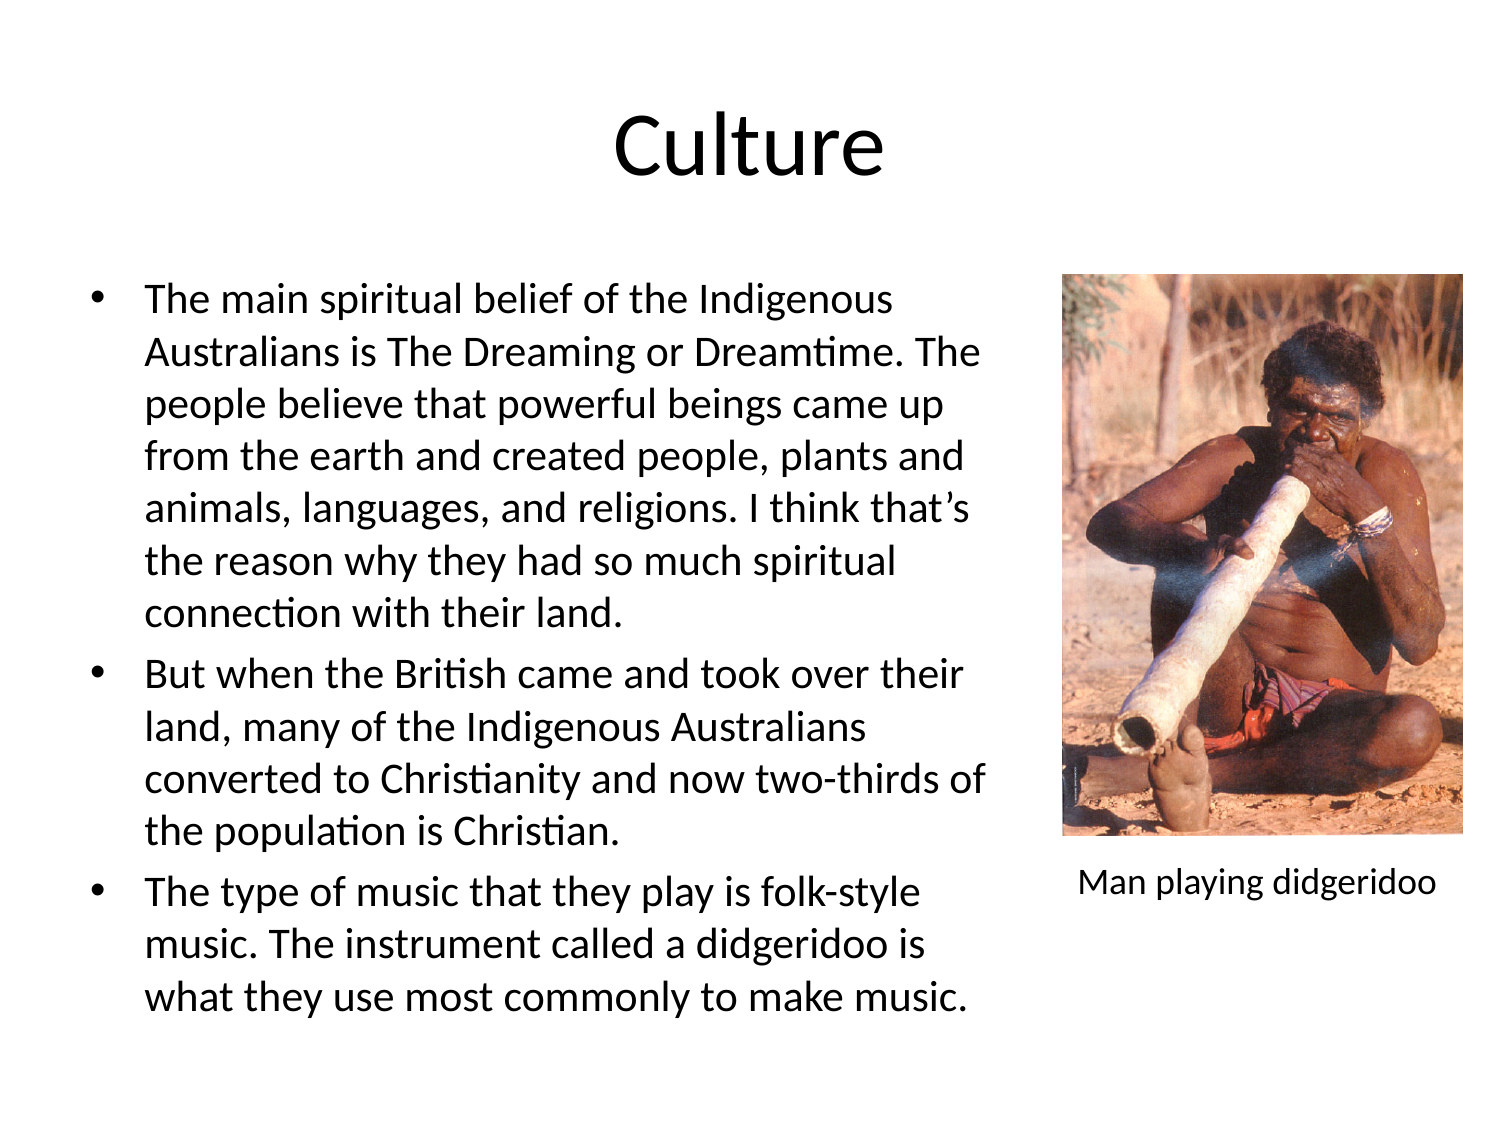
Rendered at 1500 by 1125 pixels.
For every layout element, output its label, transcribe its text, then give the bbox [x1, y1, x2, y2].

title Culture [75, 45, 1425, 233]
list The main spiritual belief of the Indigenous Australians is The Dreaming or Dreamtime. The people believe that powerful beings came up from the earth and created people, plants and animals, languages, and religions. I think that’s the reason why they had so much spiritual connection with their land. But when the British came and took over their land, many of the Indigenous Australians converted to Christianity and now two-thirds of the population is Christian. The type of music that they play is folk-style music. The instrument called a didgeridoo is what they use most commonly to make music. [75, 262, 1038, 1038]
text_box Man playing didgeridoo [1062, 849, 1463, 910]
picture [1062, 274, 1463, 837]
